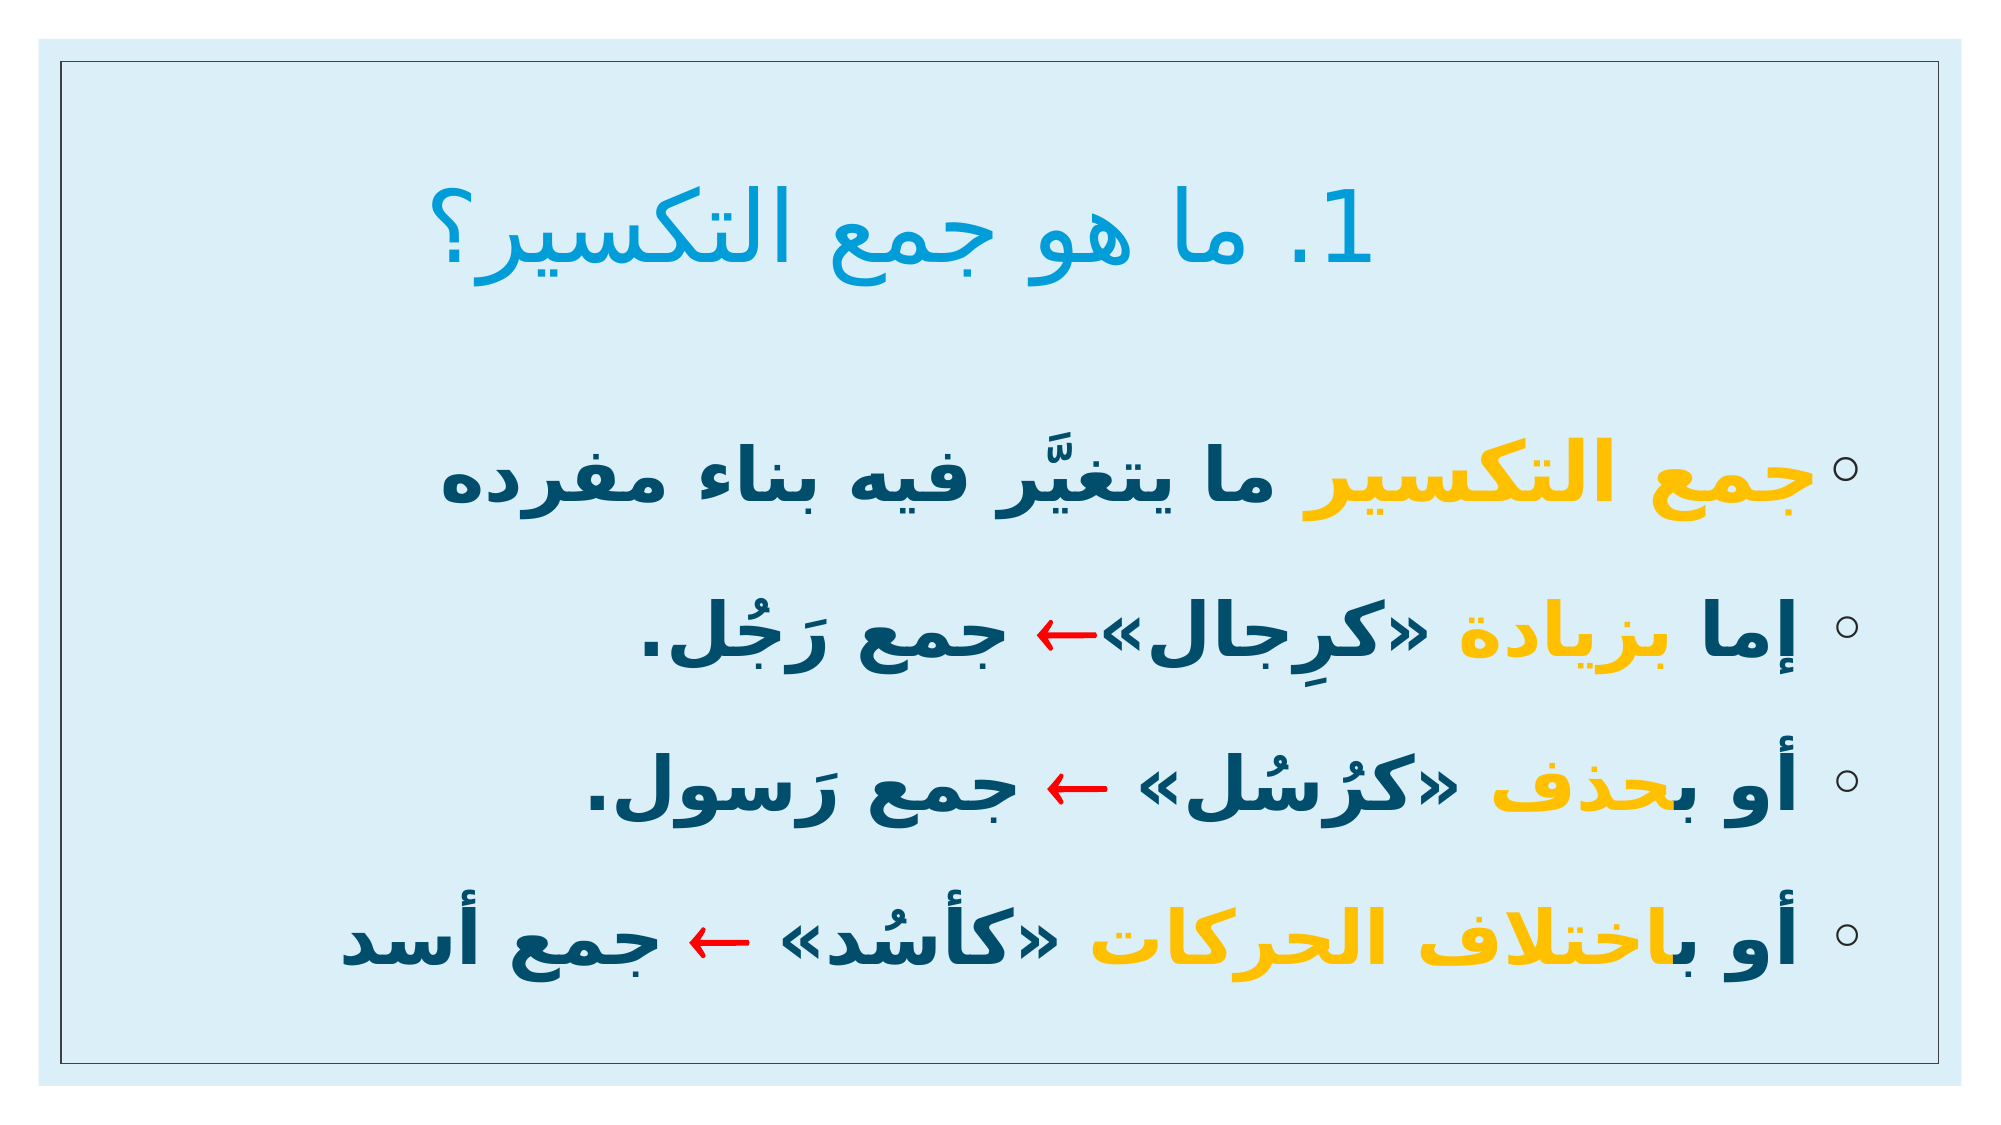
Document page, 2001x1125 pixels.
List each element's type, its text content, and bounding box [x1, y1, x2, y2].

title 1. ما هو جمع التکسیر؟ [0, 117, 1395, 343]
list جمع التکسیر ما یتغیَّر فیه بناء مفرده إما بزیادة «کرِجال» جمع رَجُل. أو بحذف «کرُسُل»  جمع رَسول. أو باختلاف الحرکات «کأسُد»  جمع أسد [98, 360, 1885, 999]
